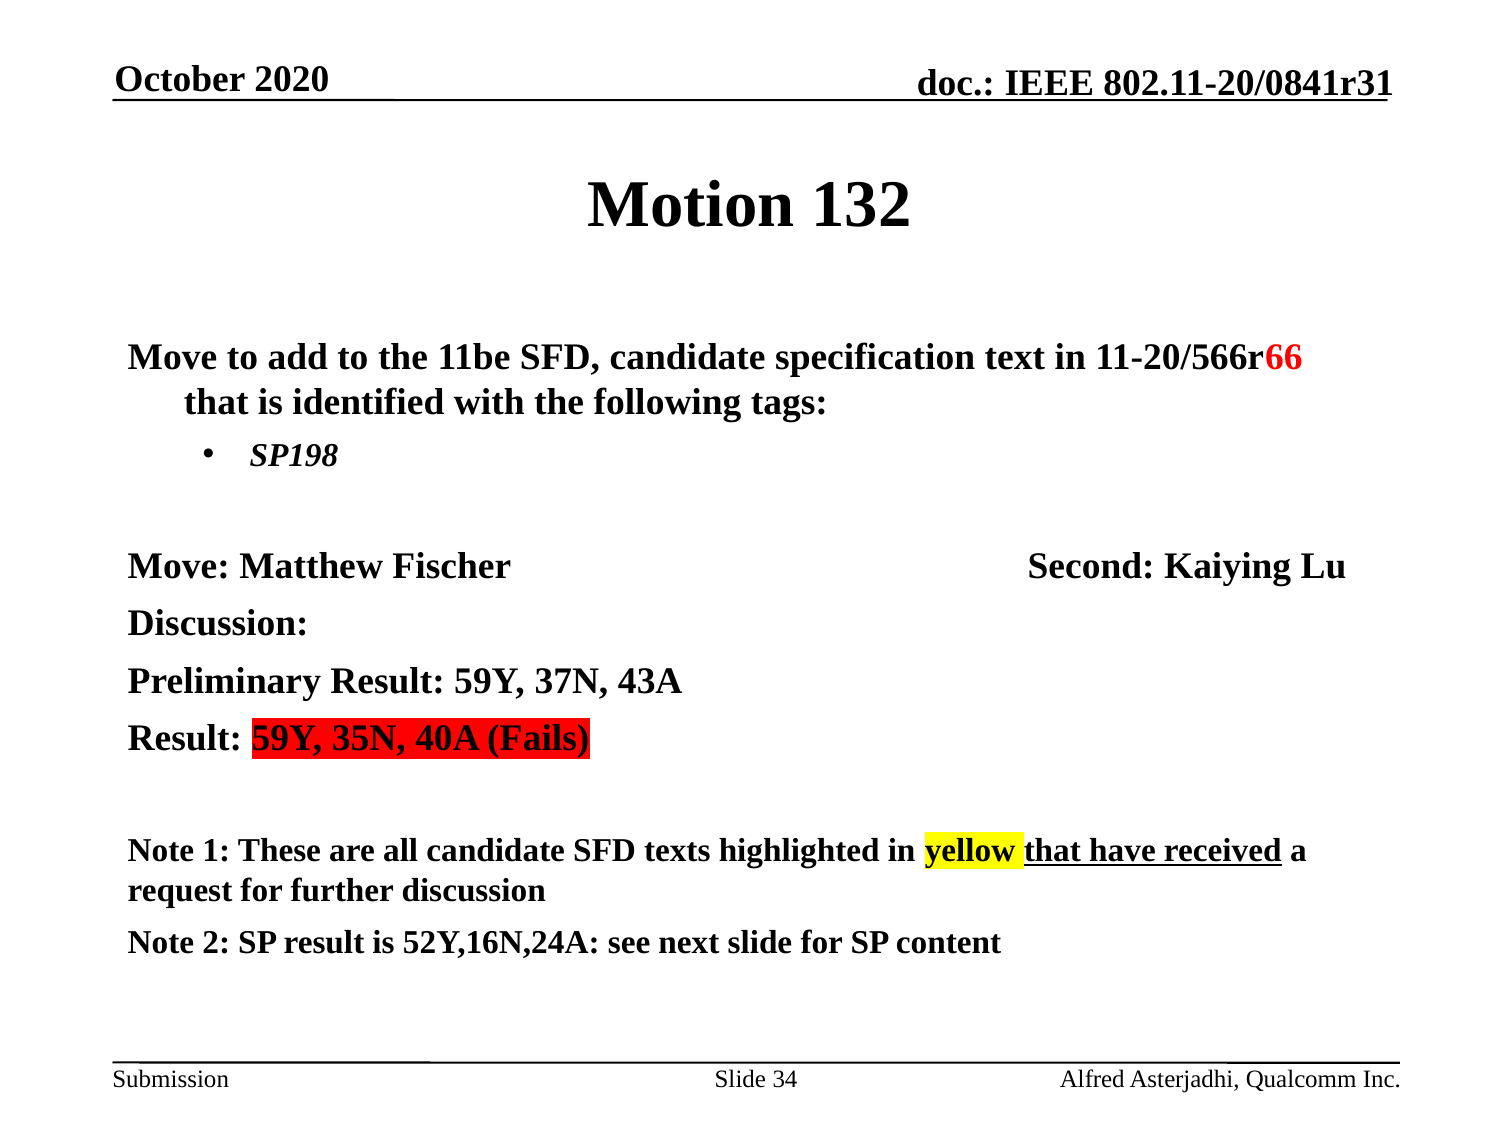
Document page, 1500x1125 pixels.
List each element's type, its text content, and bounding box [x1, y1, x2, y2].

slide_number Slide 34 [712, 1061, 800, 1123]
title Motion 132 [112, 112, 1388, 288]
footer Alfred Asterjadhi, Qualcomm Inc. [878, 1061, 1402, 1093]
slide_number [114, 54, 423, 100]
list Move to add to the 11be SFD, candidate specification text in 11-20/566r66 that is identified with the following tags: SP198 Move: Matthew Fischer Second: Kaiying Lu Discussion: Preliminary Result: 59Y, 37N, 43A Result: 59Y, 35N, 40A (Fails) Note 1: These are all candidate SFD texts highlighted in yellow that have received a request for further discussion Note 2: SP result is 52Y,16N,24A: see next slide for SP content [112, 324, 1388, 1000]
